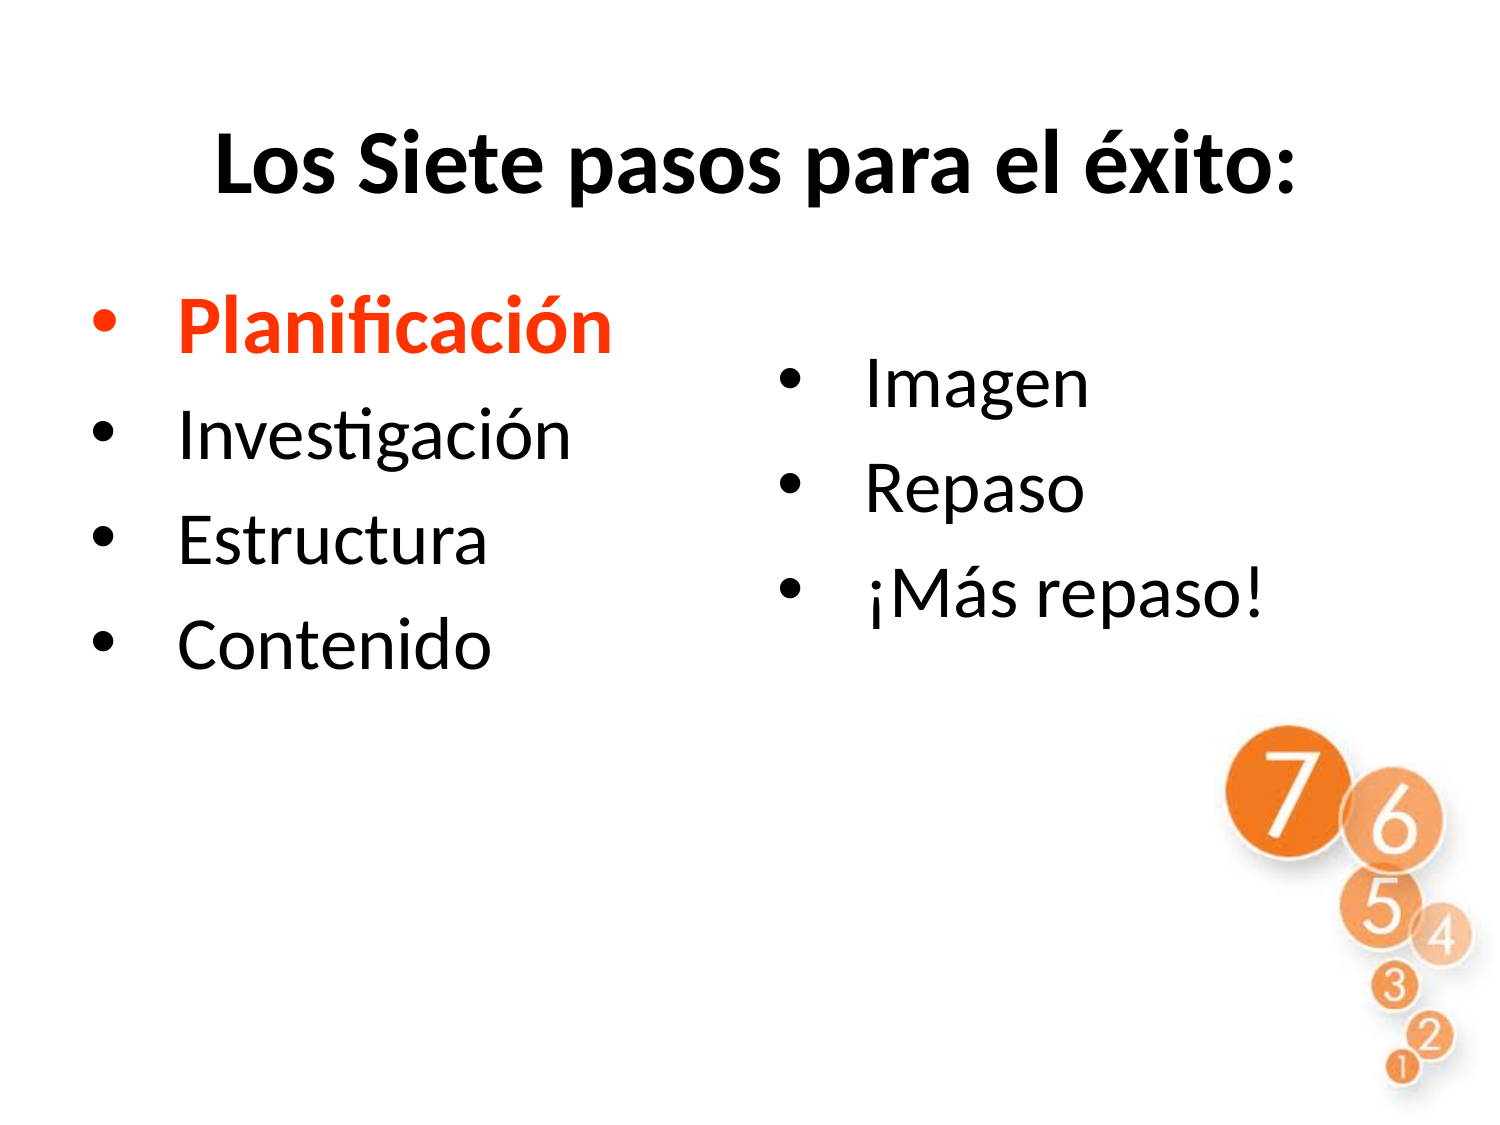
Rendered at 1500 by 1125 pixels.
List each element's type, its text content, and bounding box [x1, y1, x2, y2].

list Planificación Investigación Estructura Contenido [74, 262, 738, 1006]
title Los Siete pasos para el éxito: [81, 70, 1433, 244]
picture [1215, 715, 1500, 1125]
list Imagen Repaso ¡Más repaso! [762, 324, 1500, 963]
